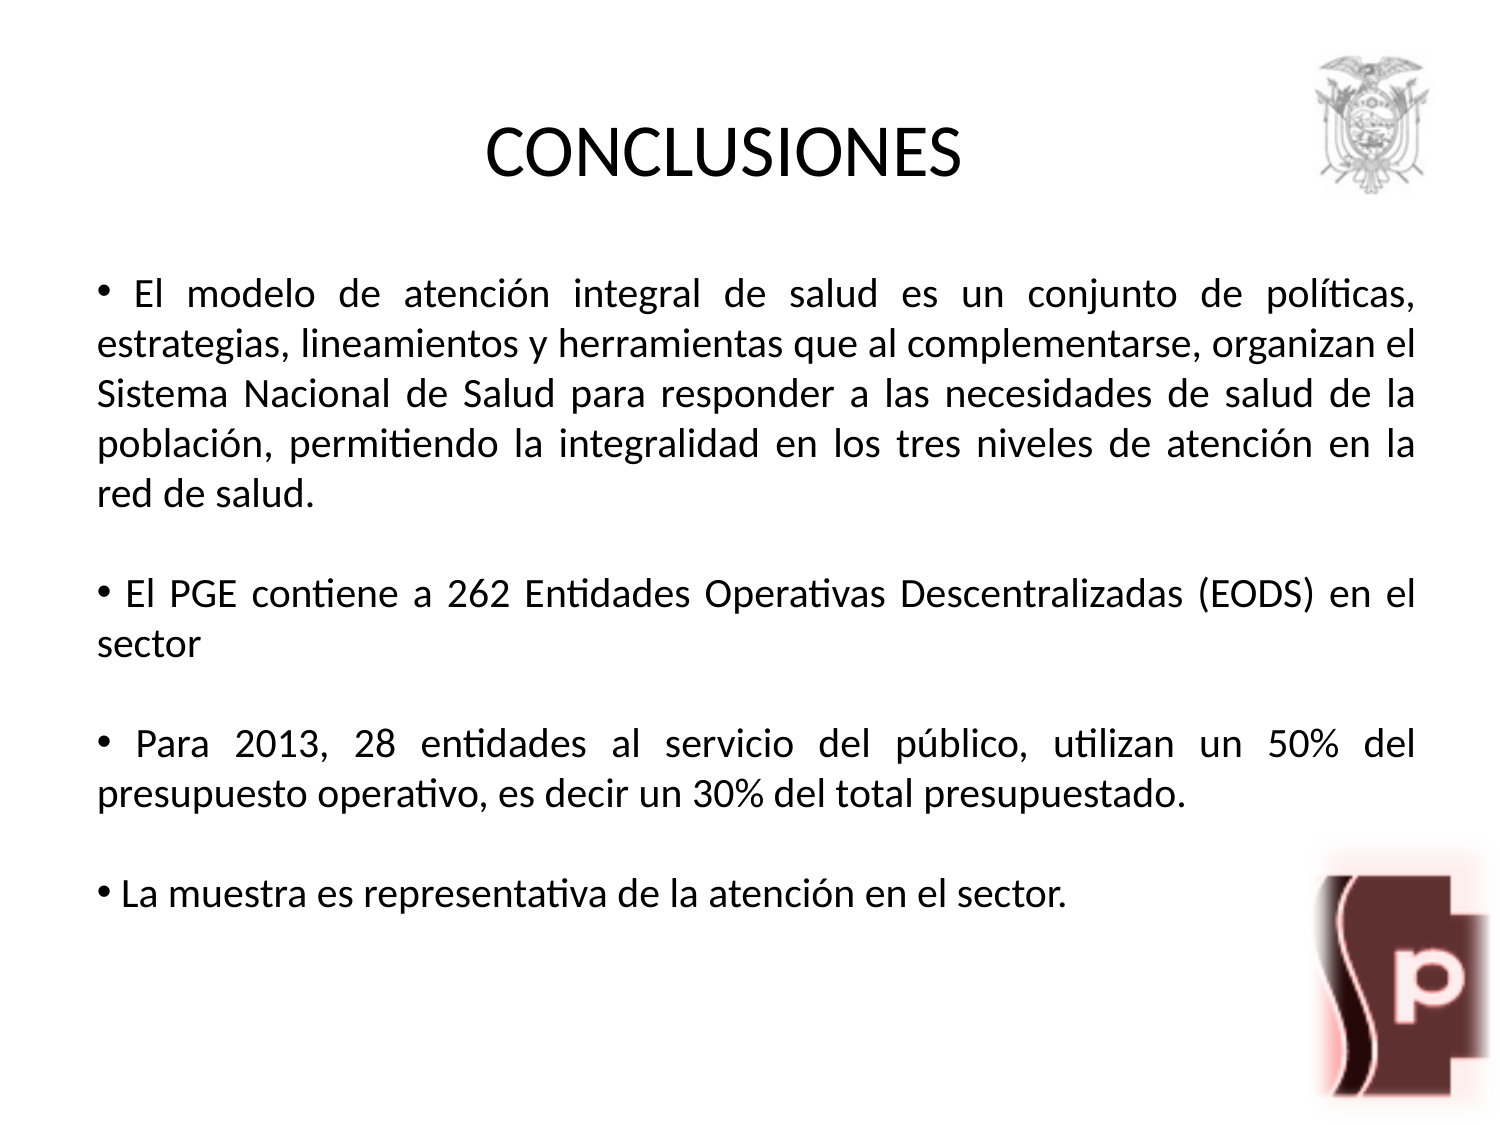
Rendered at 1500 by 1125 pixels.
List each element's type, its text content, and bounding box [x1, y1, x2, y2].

list CONCLUSIONES [468, 93, 1043, 200]
picture [1307, 831, 1500, 1125]
text_box El modelo de atención integral de salud es un conjunto de políticas, estrategias, lineamientos y herramientas que al complementarse, organizan el Sistema Nacional de Salud para responder a las necesidades de salud de la población, permitiendo la integralidad en los tres niveles de atención en la red de salud. El PGE contiene a 262 Entidades Operativas Descentralizadas (EODS) en el sector Para 2013, 28 entidades al servicio del público, utilizan un 50% del presupuesto operativo, es decir un 30% del total presupuestado. La muestra es representativa de la atención en el sector. [81, 257, 1432, 1008]
picture [1312, 49, 1437, 200]
